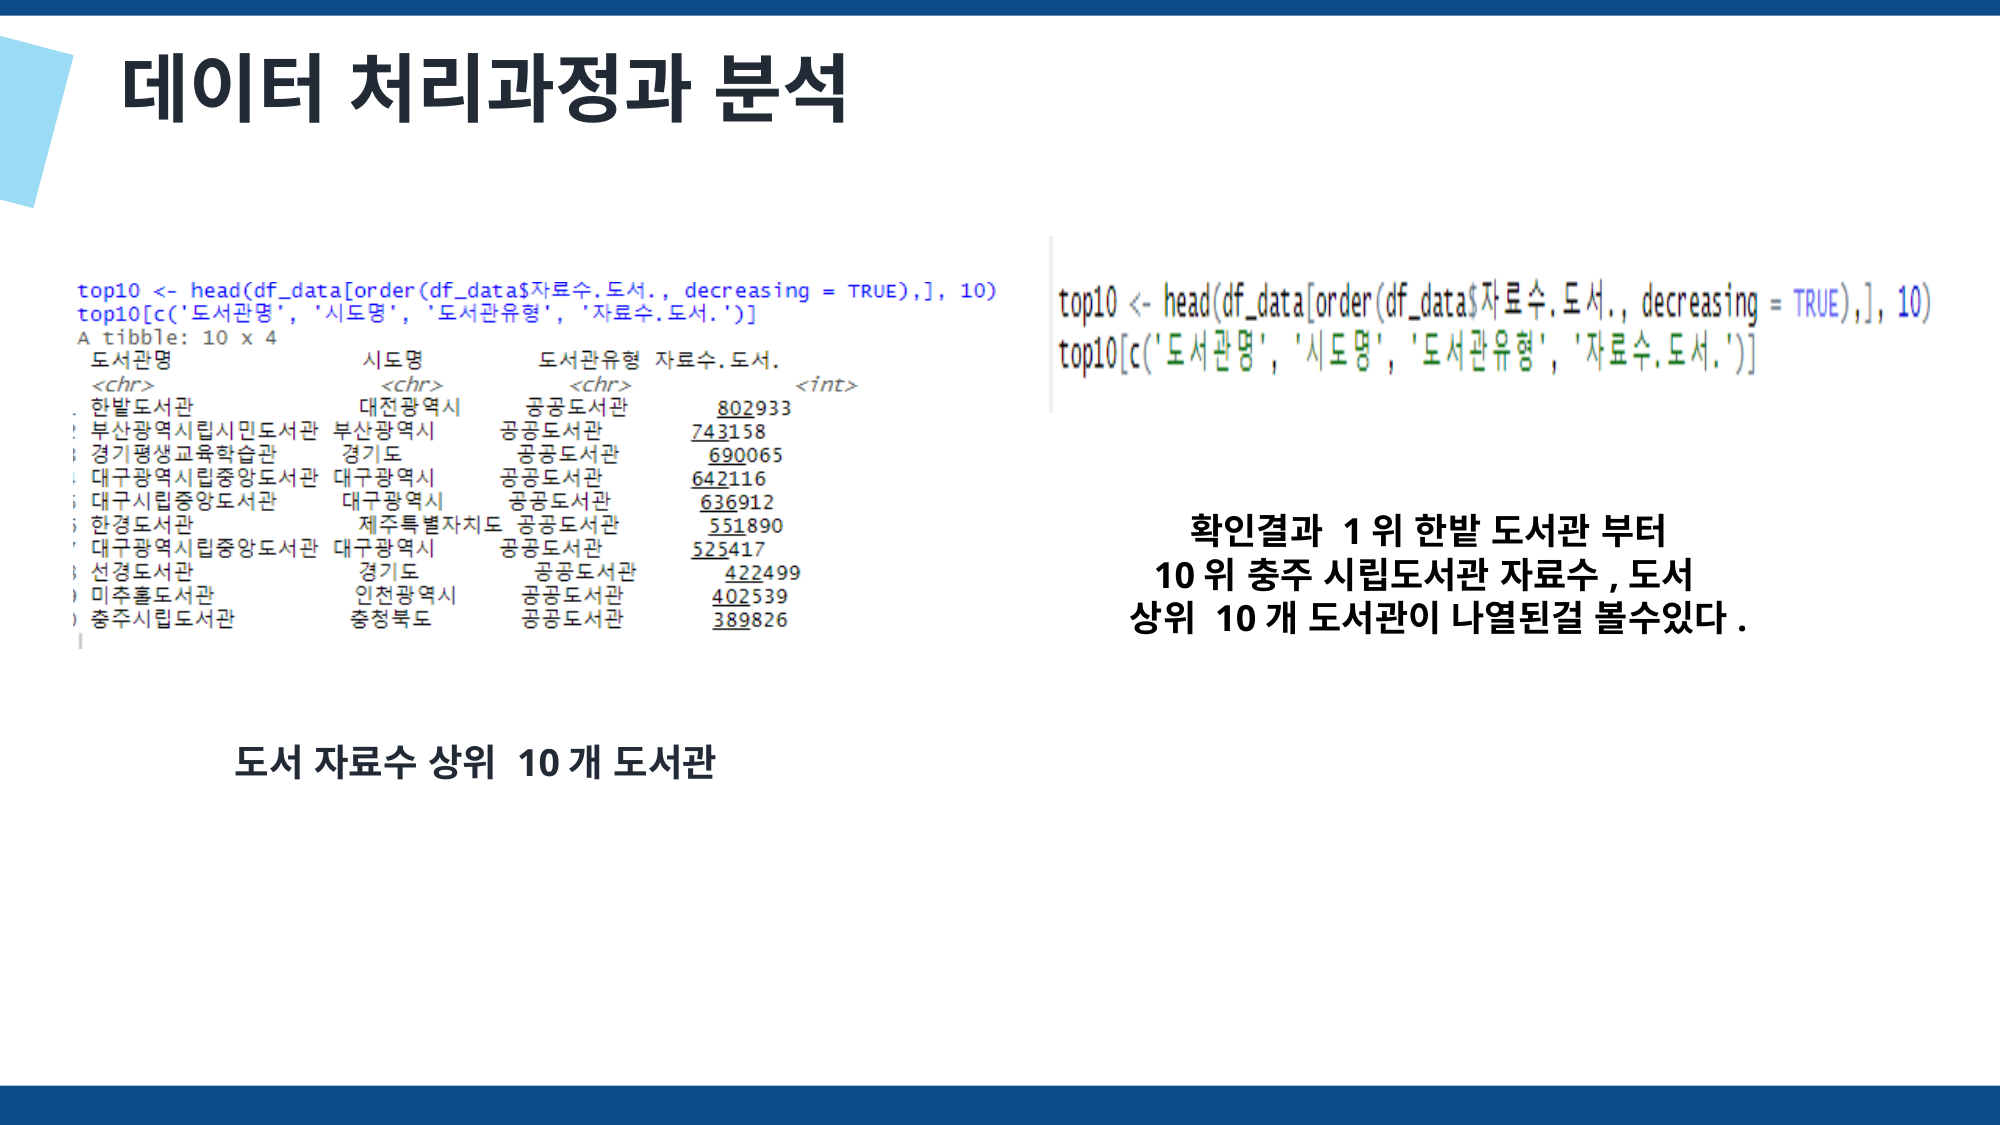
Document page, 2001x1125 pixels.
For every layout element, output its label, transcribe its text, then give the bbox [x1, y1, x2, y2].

text_box 확인결과 1위 한밭 도서관 부터 10위 충주 시립도서관 자료수,도서 상위 10개 도서관이 나열된걸 볼수있다. [1115, 501, 1744, 647]
text_box [0, 34, 75, 210]
picture [73, 236, 1959, 649]
text_box 도서 자료수 상위 10개 도서관 [179, 731, 768, 792]
text_box 데이터 처리과정과 분석 [105, 33, 868, 139]
